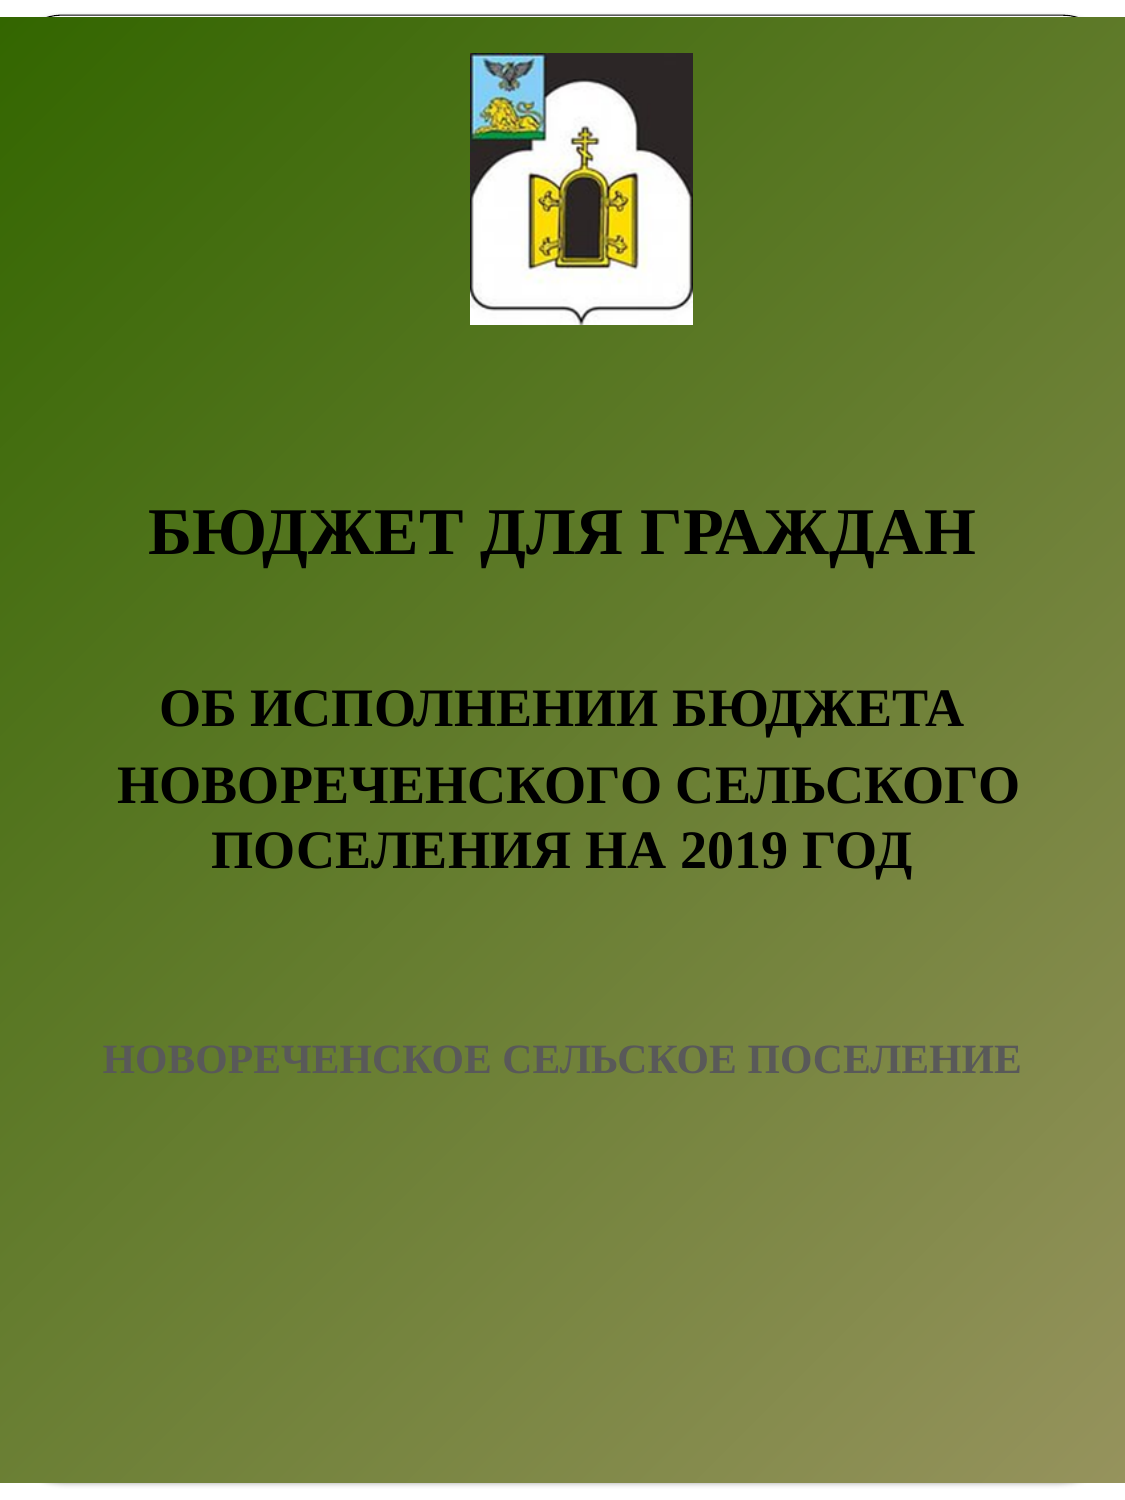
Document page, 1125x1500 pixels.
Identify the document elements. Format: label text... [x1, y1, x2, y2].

picture [470, 52, 693, 326]
list БЮДЖЕТ ДЛЯ ГРАЖДАН ОБ ИСПОЛНЕНИИ БЮДЖЕТА НОВОРЕЧЕНСКОГО СЕЛЬСКОГО ПОСЕЛЕНИЯ НА 2019 ГОД НОВОРЕЧЕНСКОЕ СЕЛЬСКОЕ ПОСЕЛЕНИЕ [0, 17, 1125, 1483]
